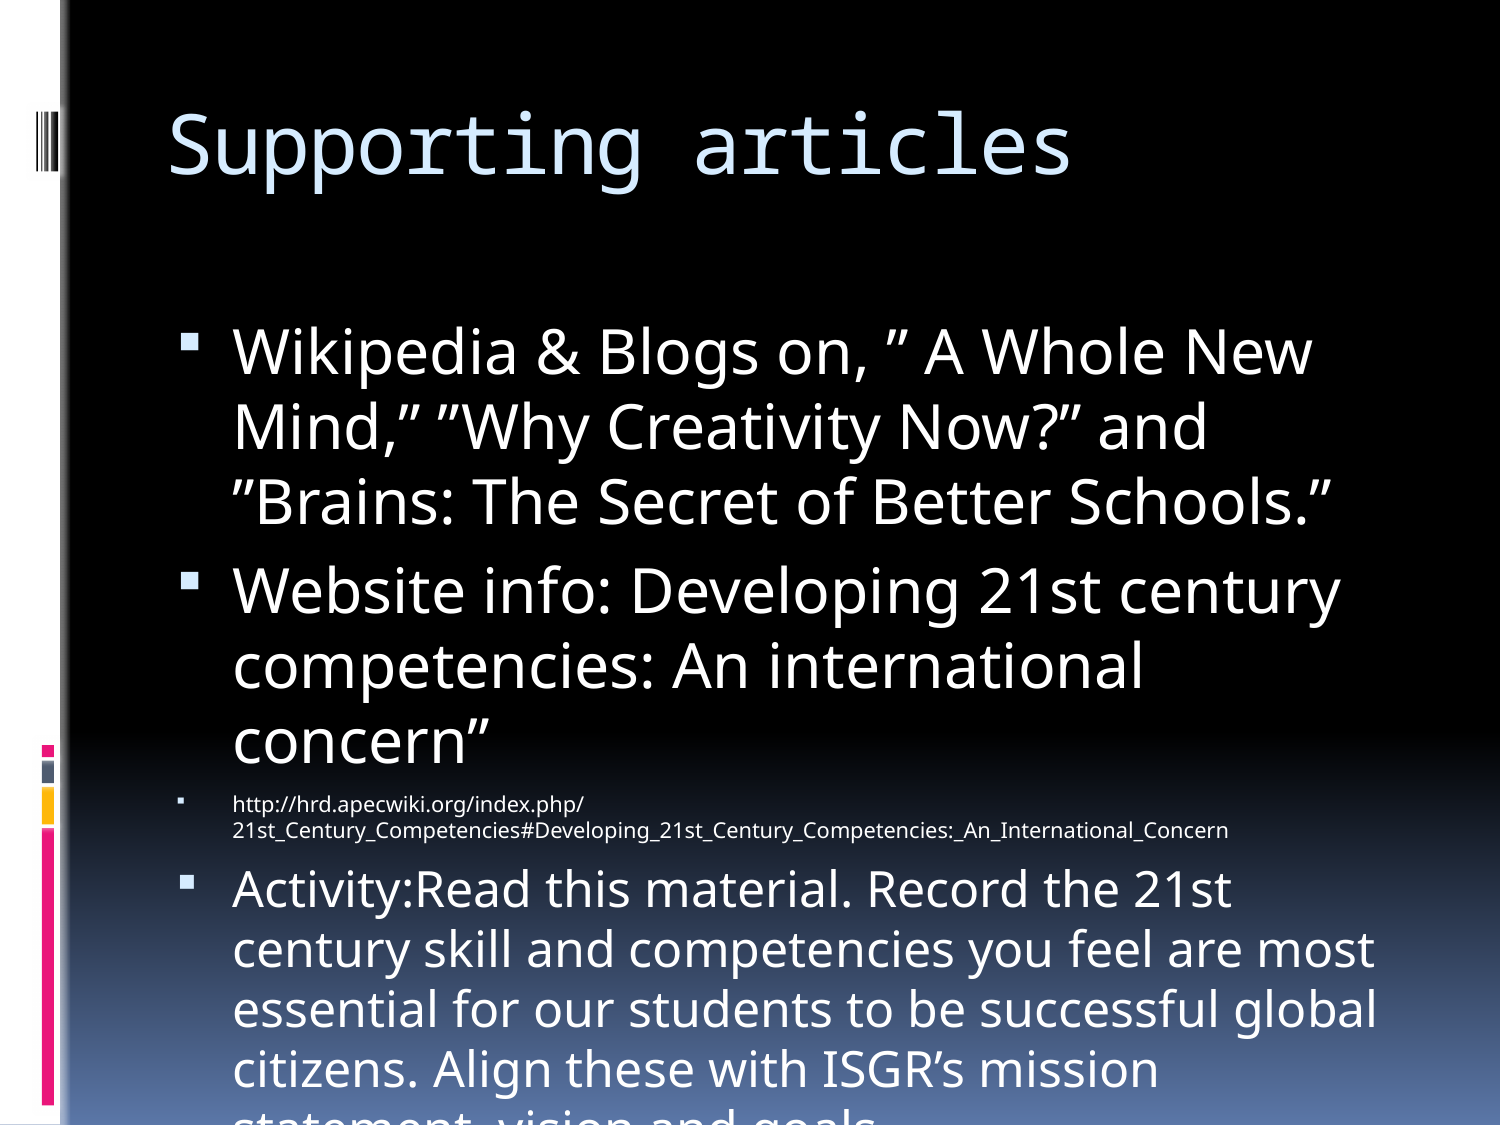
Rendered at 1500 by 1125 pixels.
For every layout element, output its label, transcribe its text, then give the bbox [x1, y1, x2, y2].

list Wikipedia & Blogs on, ” A Whole New Mind,” ”Why Creativity Now?” and ”Brains: The Secret of Better Schools.” Website info: Developing 21st century competencies: An international concern” http://hrd.apecwiki.org/index.php/21st_Century_Competencies#Developing_21st_Century_Competencies:_An_International_Concern Activity:Read this material. Record the 21st century skill and competencies you feel are most essential for our students to be successful global citizens. Align these with ISGR’s mission statement, vision and goals. [150, 304, 1425, 1043]
title Supporting articles [150, 83, 1425, 304]
